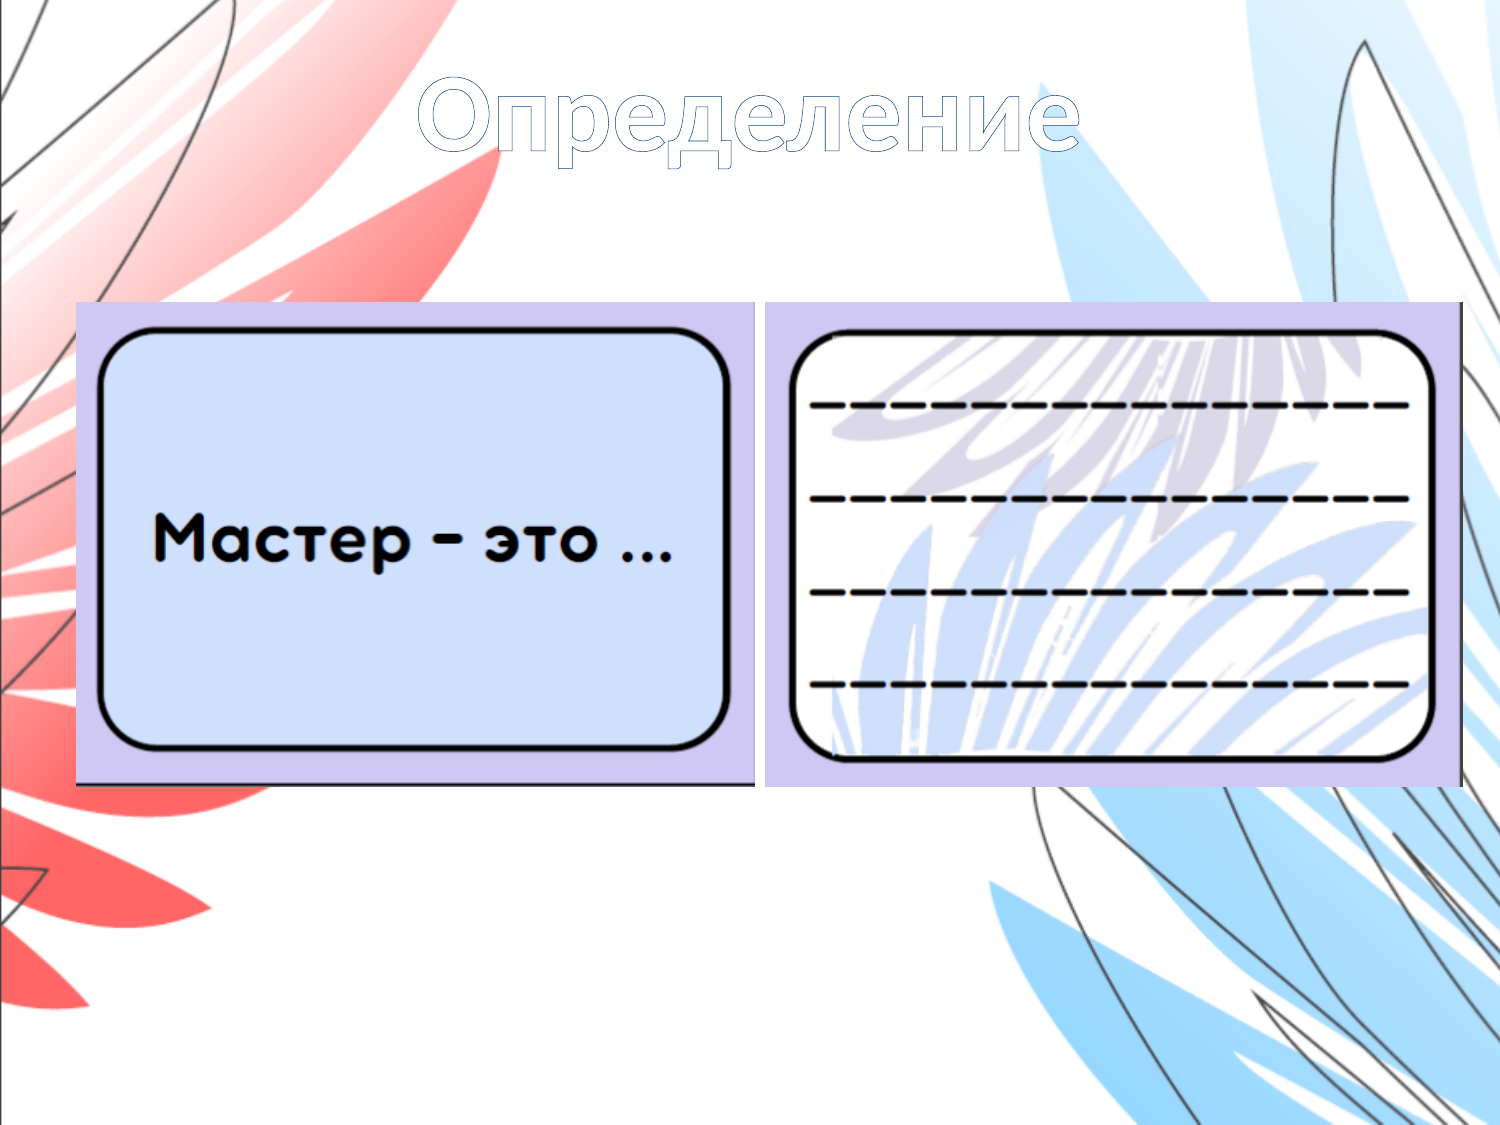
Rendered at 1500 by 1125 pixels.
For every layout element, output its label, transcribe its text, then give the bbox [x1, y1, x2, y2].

picture [0, 0, 1500, 1125]
text_box Определение [400, 30, 1098, 181]
